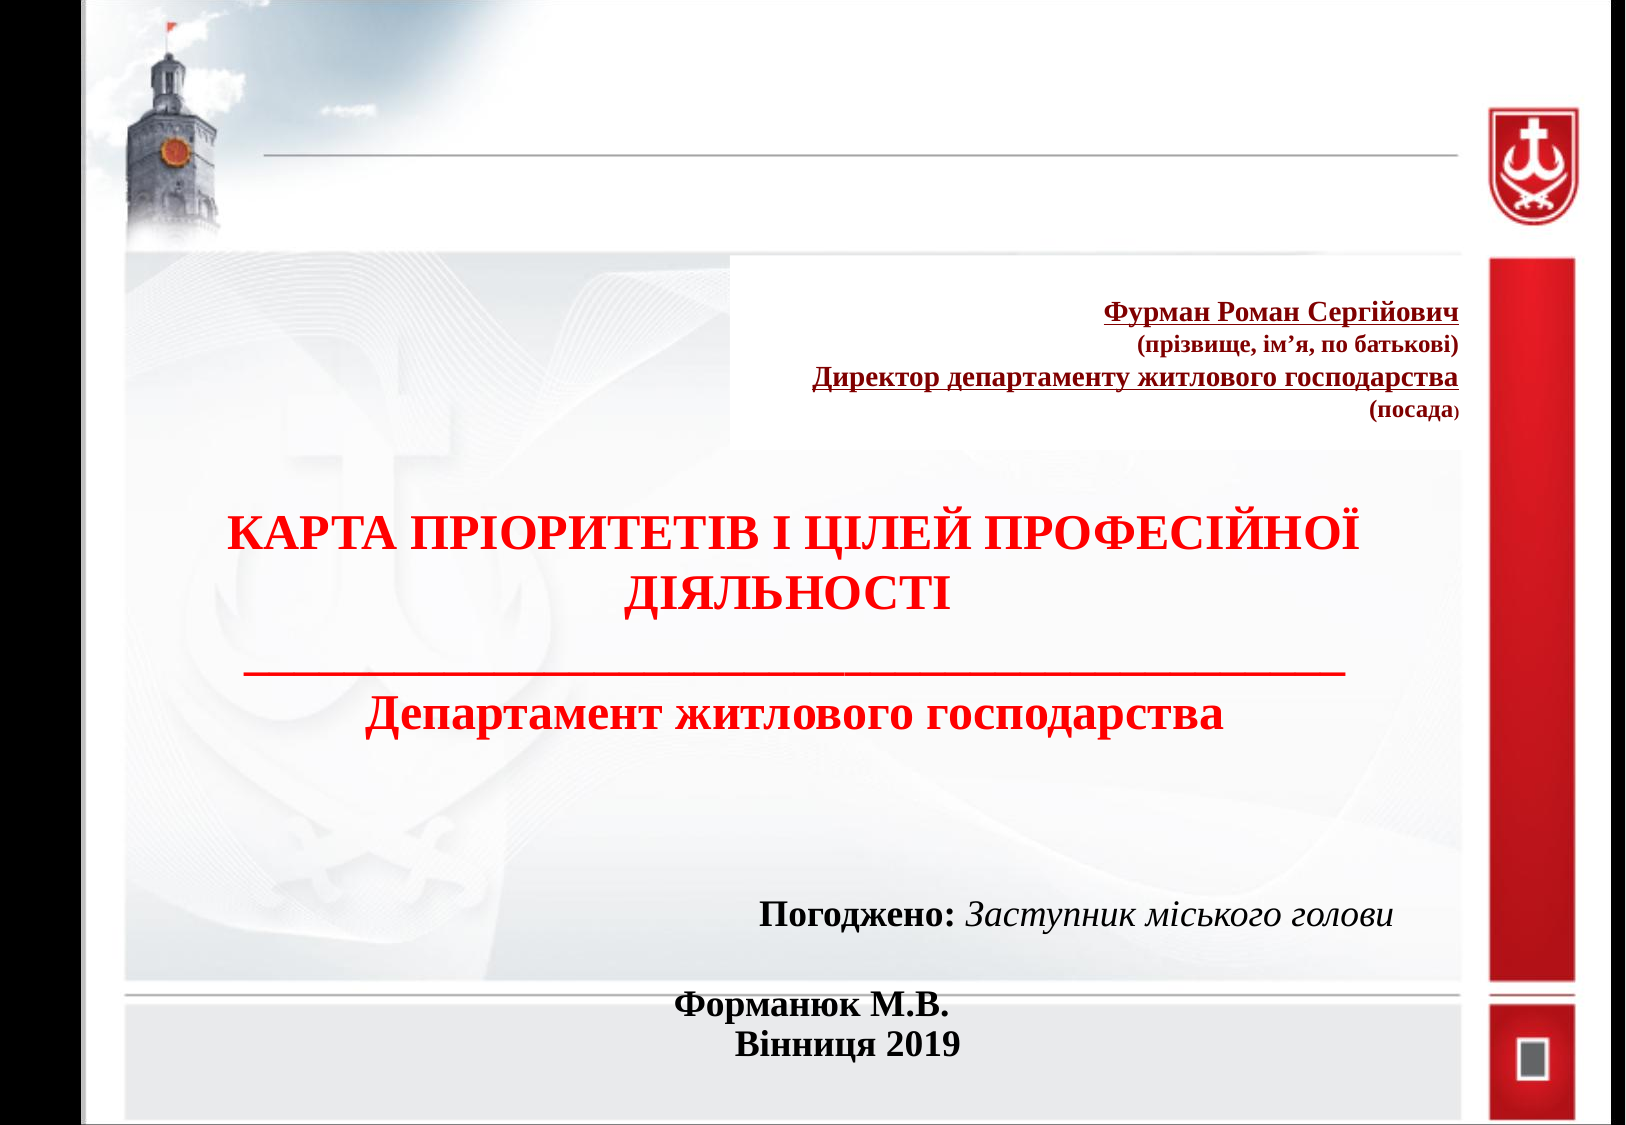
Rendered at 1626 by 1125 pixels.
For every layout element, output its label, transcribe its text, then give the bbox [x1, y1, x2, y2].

text_box Погоджено: Заступник міського голови Форманюк М.В. [658, 881, 1463, 1032]
text_box КАРТА ПРІОРИТЕТІВ І ЦІЛЕЙ ПРОФЕСІЙНОЇ ДІЯЛЬНОСТІ ____________________________________________ Департамент житлового господарства [127, 432, 1463, 748]
picture [0, 0, 1626, 1125]
text_box Вінниця 2019 [706, 1011, 990, 1072]
text_box Фурман Роман Сергійович (прізвище, ім’я, по батькові) Директор департаменту житлового господарства (посада) [729, 255, 1474, 450]
